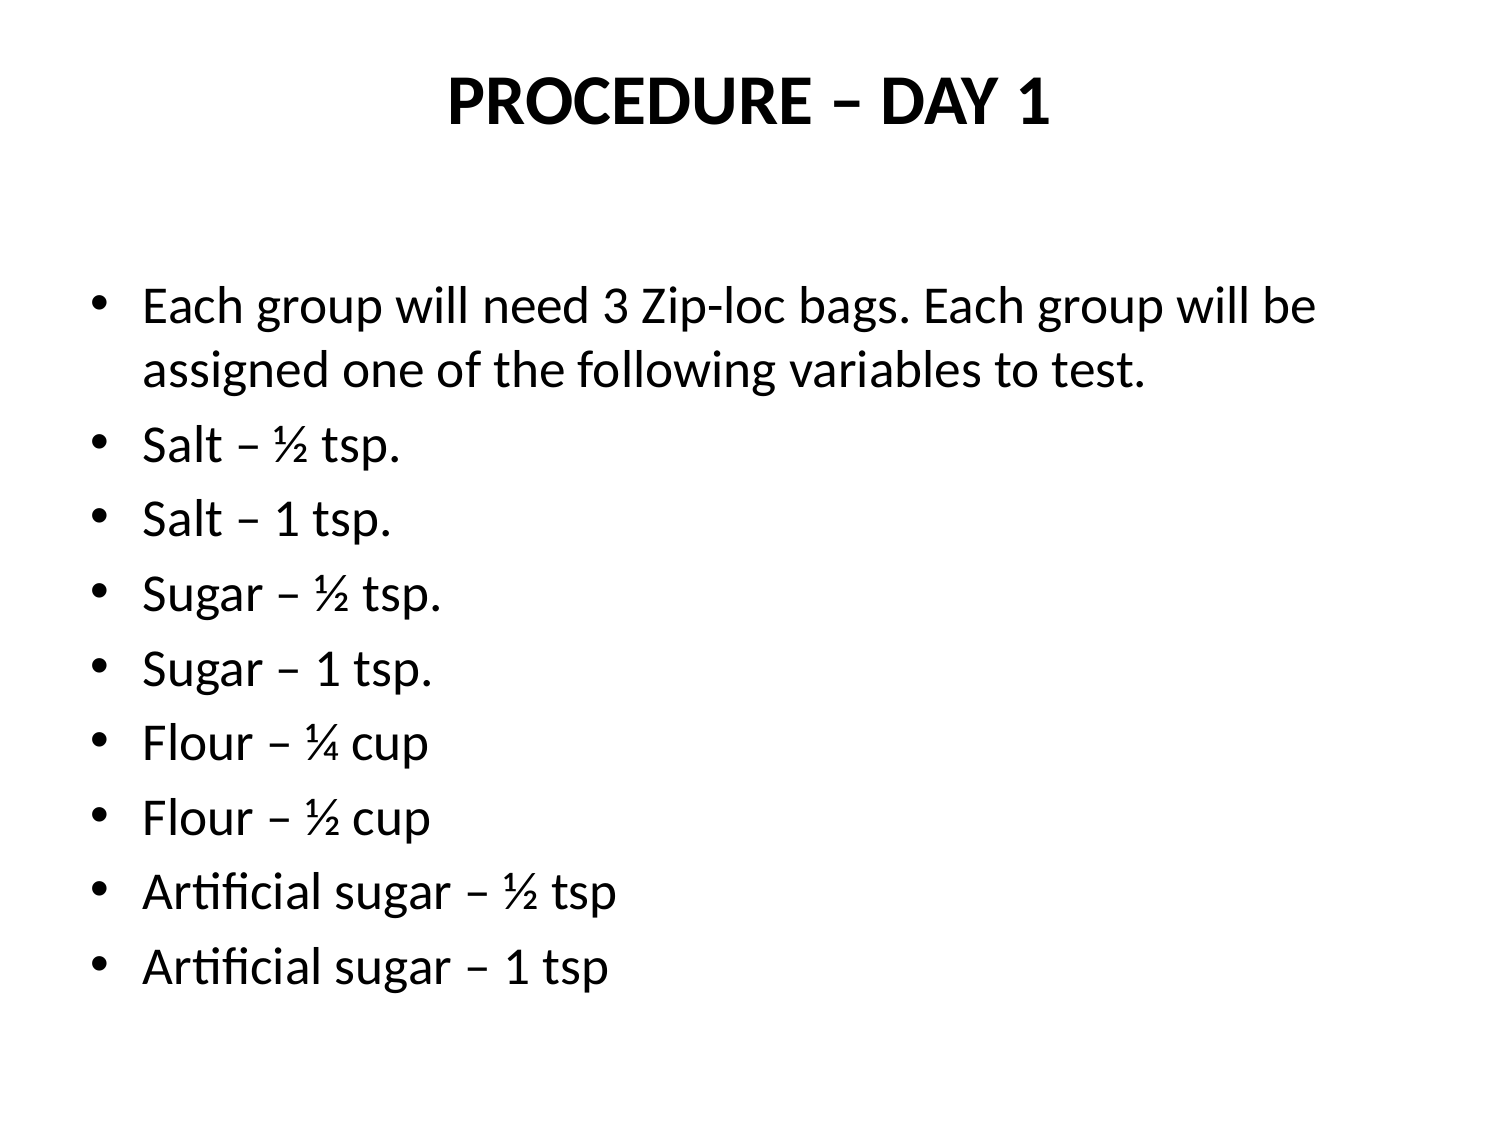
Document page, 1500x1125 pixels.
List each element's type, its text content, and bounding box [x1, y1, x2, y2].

list Each group will need 3 Zip-loc bags. Each group will be assigned one of the following variables to test. Salt – ½ tsp. Salt – 1 tsp. Sugar – ½ tsp. Sugar – 1 tsp. Flour – ¼ cup Flour – ½ cup Artificial sugar – ½ tsp Artificial sugar – 1 tsp [75, 262, 1425, 1005]
title PROCEDURE – DAY 1 [75, 45, 1425, 233]
